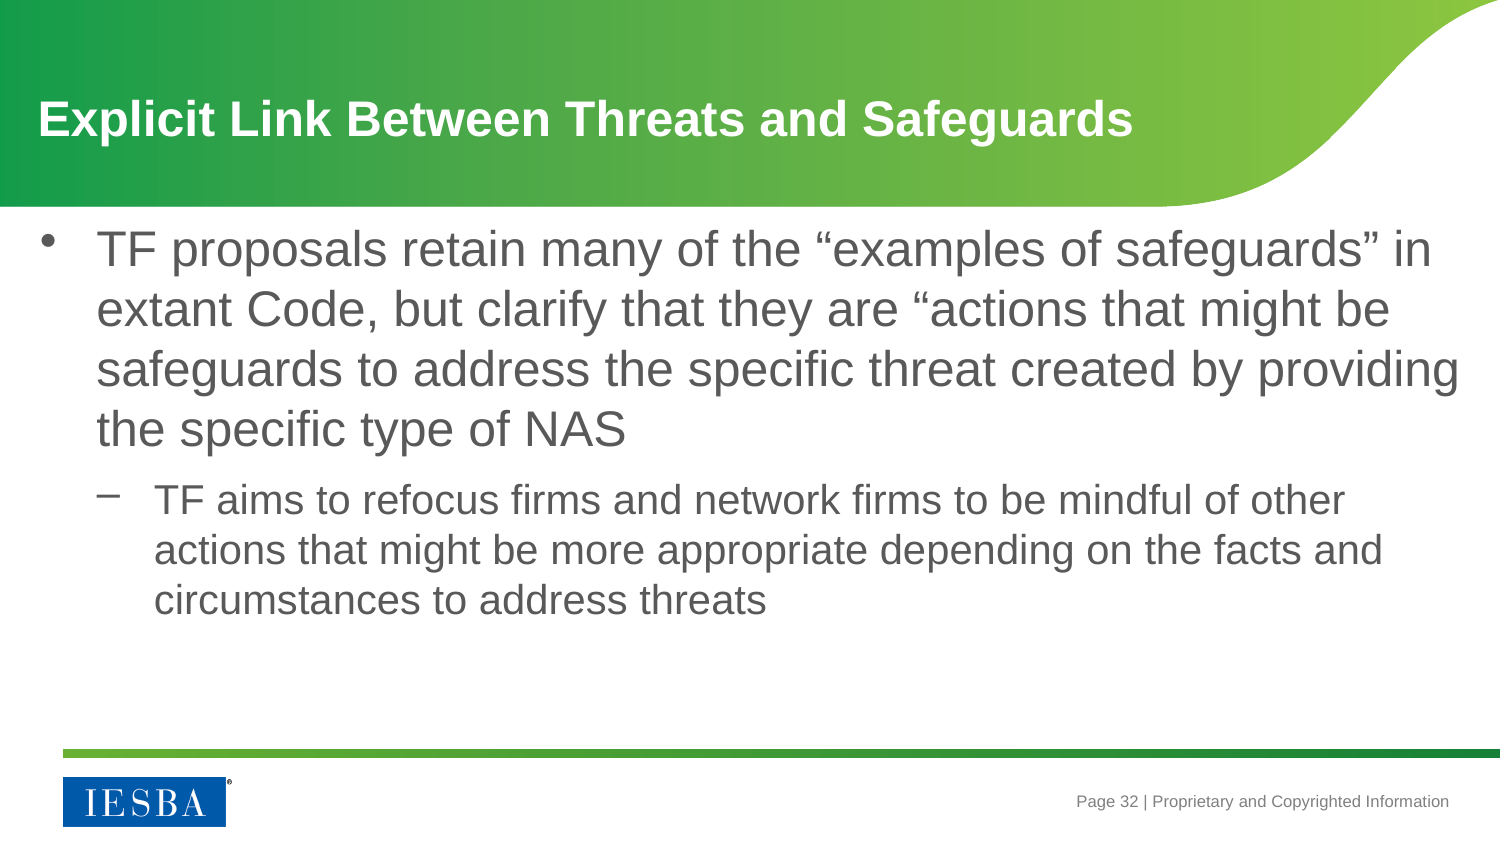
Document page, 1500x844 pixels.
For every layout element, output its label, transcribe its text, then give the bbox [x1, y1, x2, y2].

picture [63, 777, 232, 827]
list TF proposals retain many of the “examples of safeguards” in extant Code, but clarify that they are “actions that might be safeguards to address the specific threat created by providing the specific type of NAS TF aims to refocus firms and network firms to be mindful of other actions that might be more appropriate depending on the facts and circumstances to address threats [24, 209, 1488, 736]
picture [0, 0, 1500, 207]
title Explicit Link Between Threats and Safeguards [37, 59, 1386, 174]
